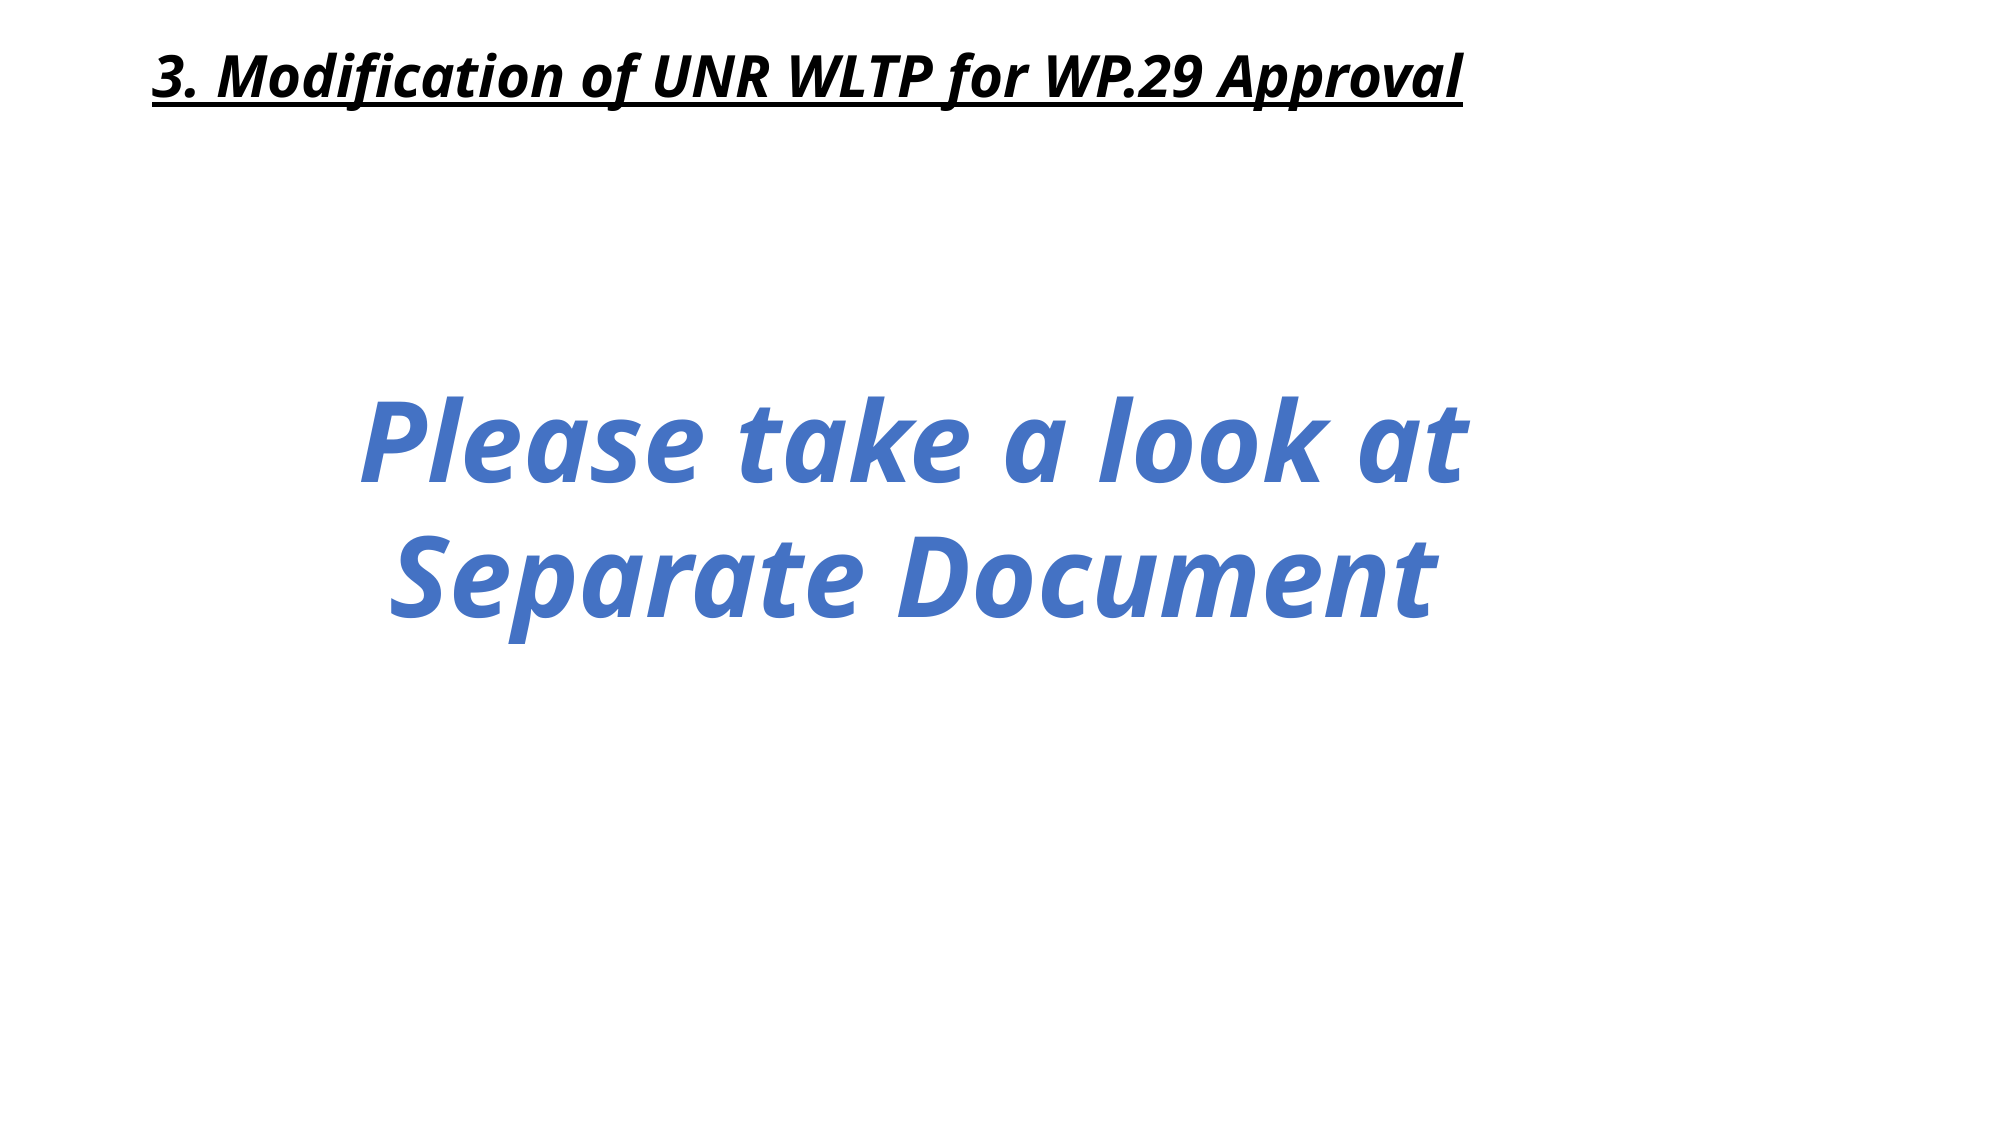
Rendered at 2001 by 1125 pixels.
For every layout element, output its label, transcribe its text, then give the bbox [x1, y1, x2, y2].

text_box Please take a look at Separate Document [343, 363, 1486, 648]
text_box 3. Modification of UNR WLTP for WP.29 Approval [137, 32, 1479, 117]
